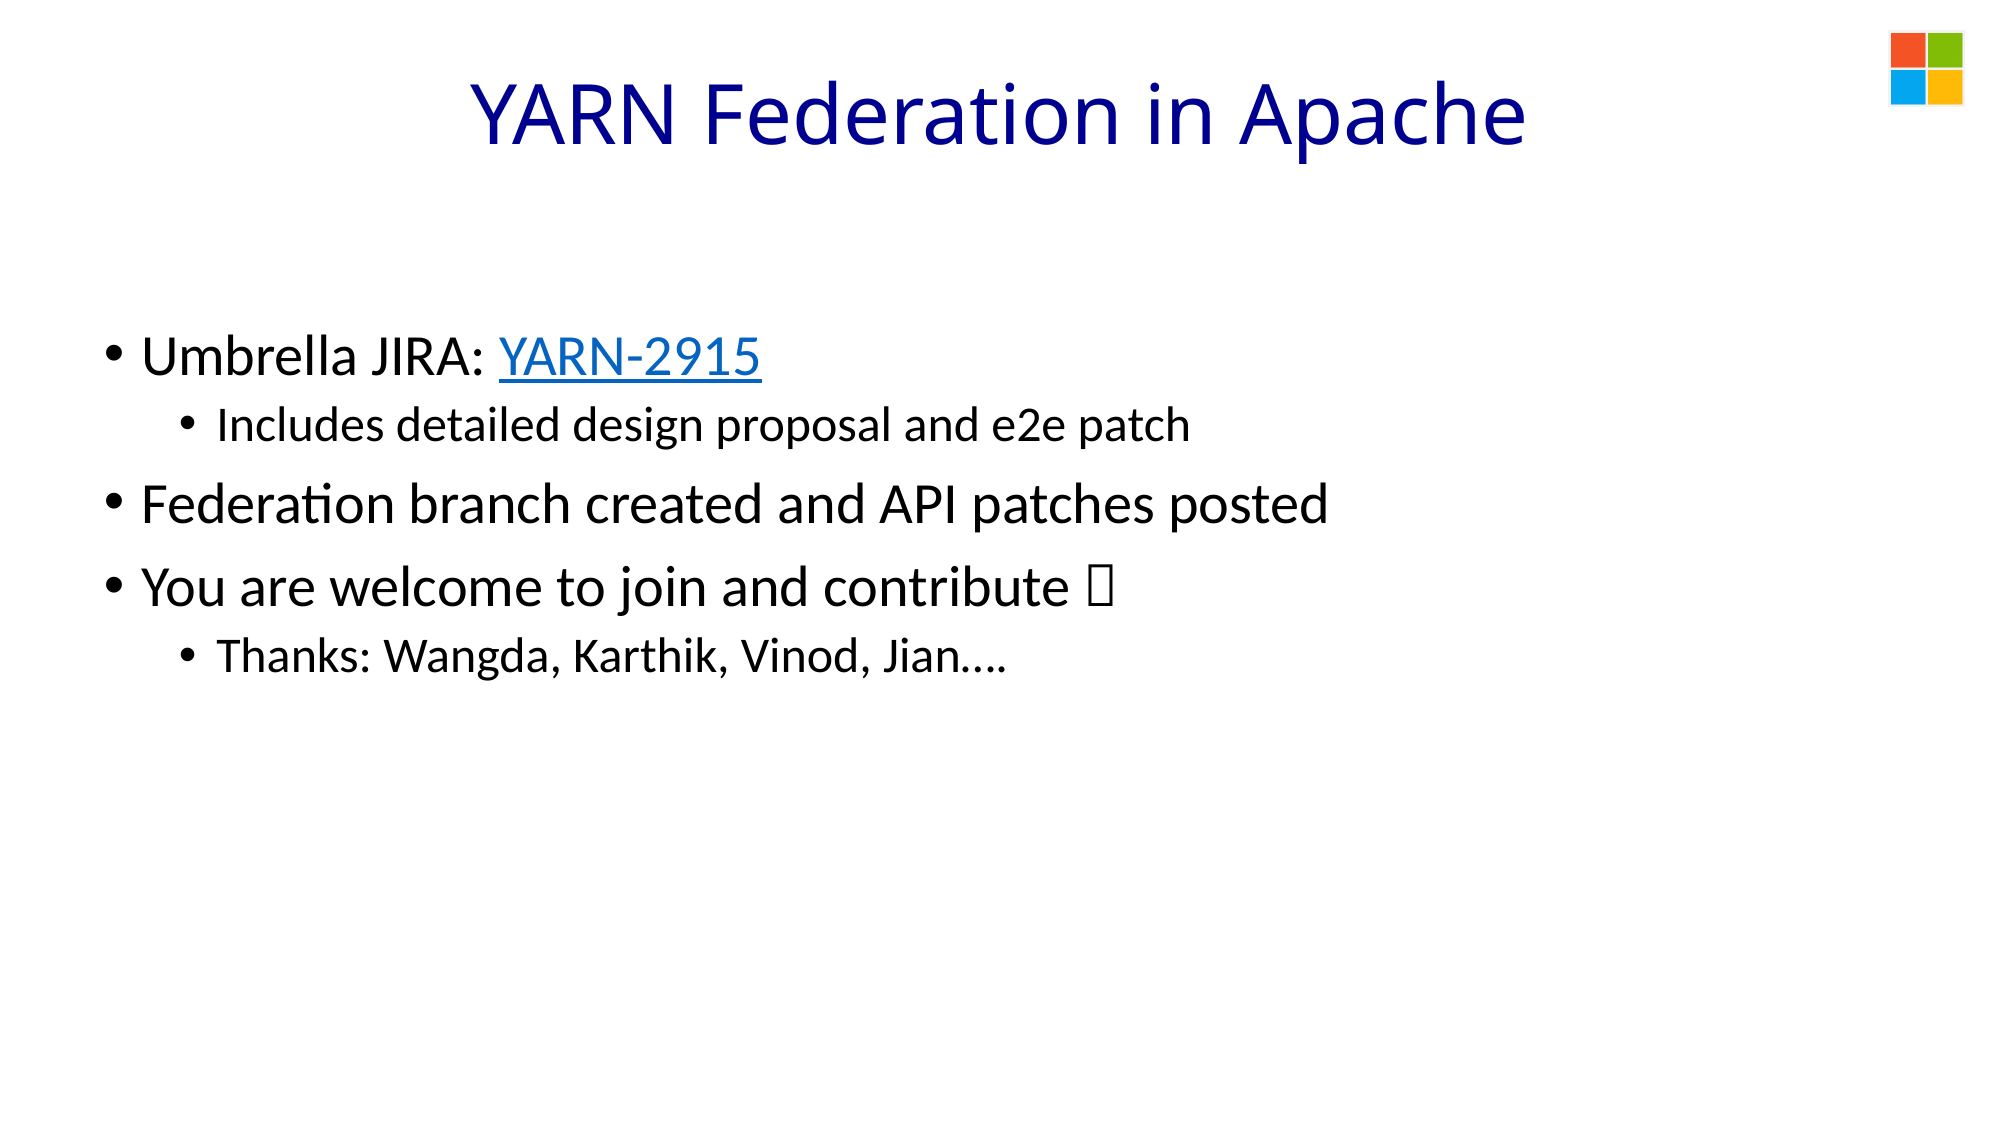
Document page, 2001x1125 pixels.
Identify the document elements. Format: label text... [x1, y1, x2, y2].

title YARN Federation in Apache [137, 13, 1863, 223]
picture [1888, 30, 1965, 107]
list Umbrella JIRA: YARN-2915 Includes detailed design proposal and e2e patch Federation branch created and API patches posted You are welcome to join and contribute  Thanks: Wangda, Karthik, Vinod, Jian…. [88, 317, 1912, 1125]
